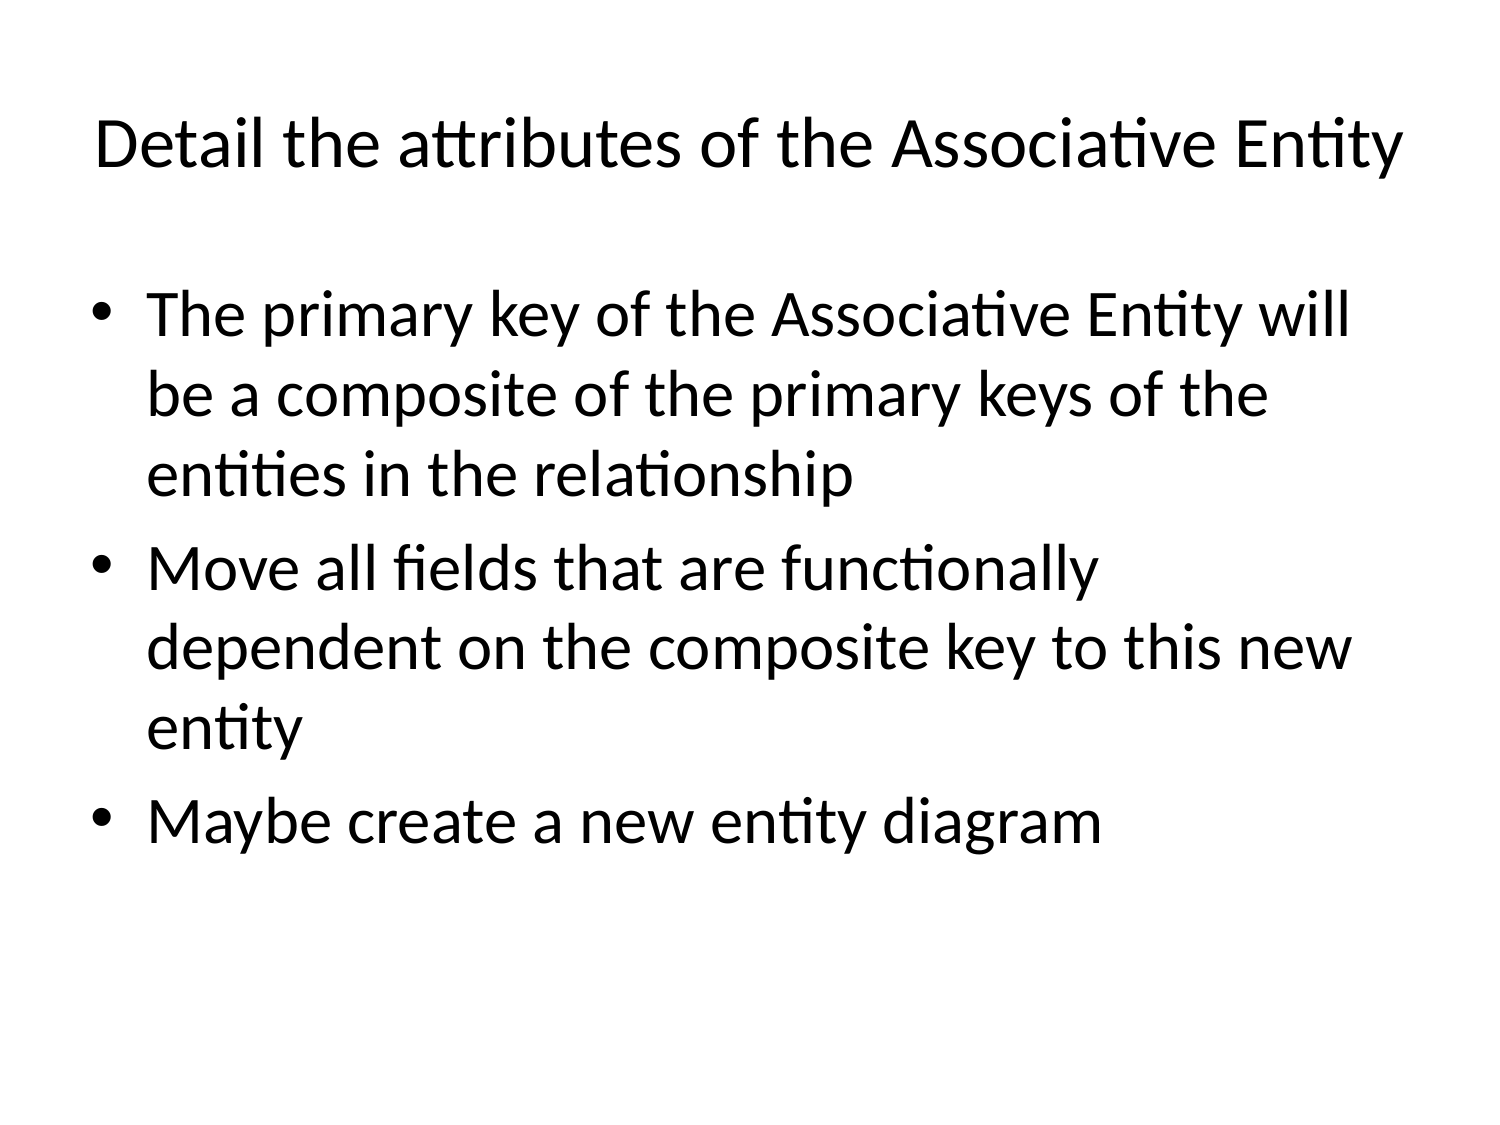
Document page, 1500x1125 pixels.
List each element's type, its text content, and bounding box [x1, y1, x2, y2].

list The primary key of the Associative Entity will be a composite of the primary keys of the entities in the relationship Move all fields that are functionally dependent on the composite key to this new entity Maybe create a new entity diagram [75, 262, 1425, 1005]
title Detail the attributes of the Associative Entity [75, 45, 1425, 233]
